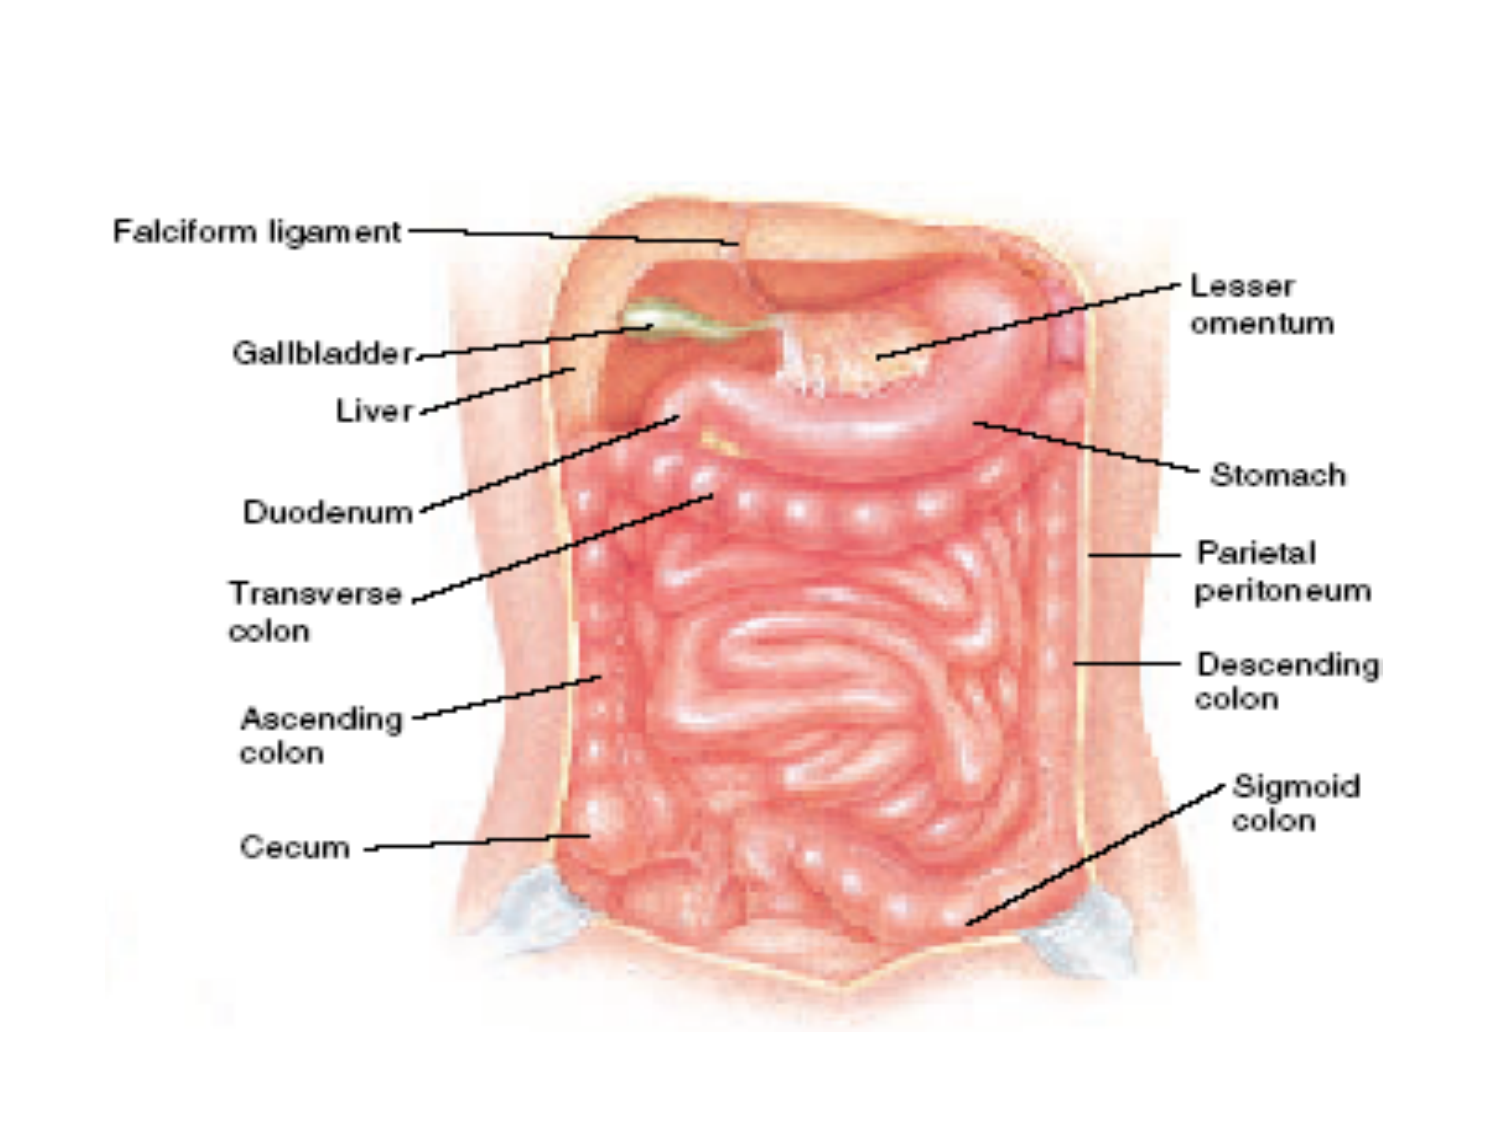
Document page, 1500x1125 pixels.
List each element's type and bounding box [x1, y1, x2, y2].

picture [105, 105, 1383, 1032]
